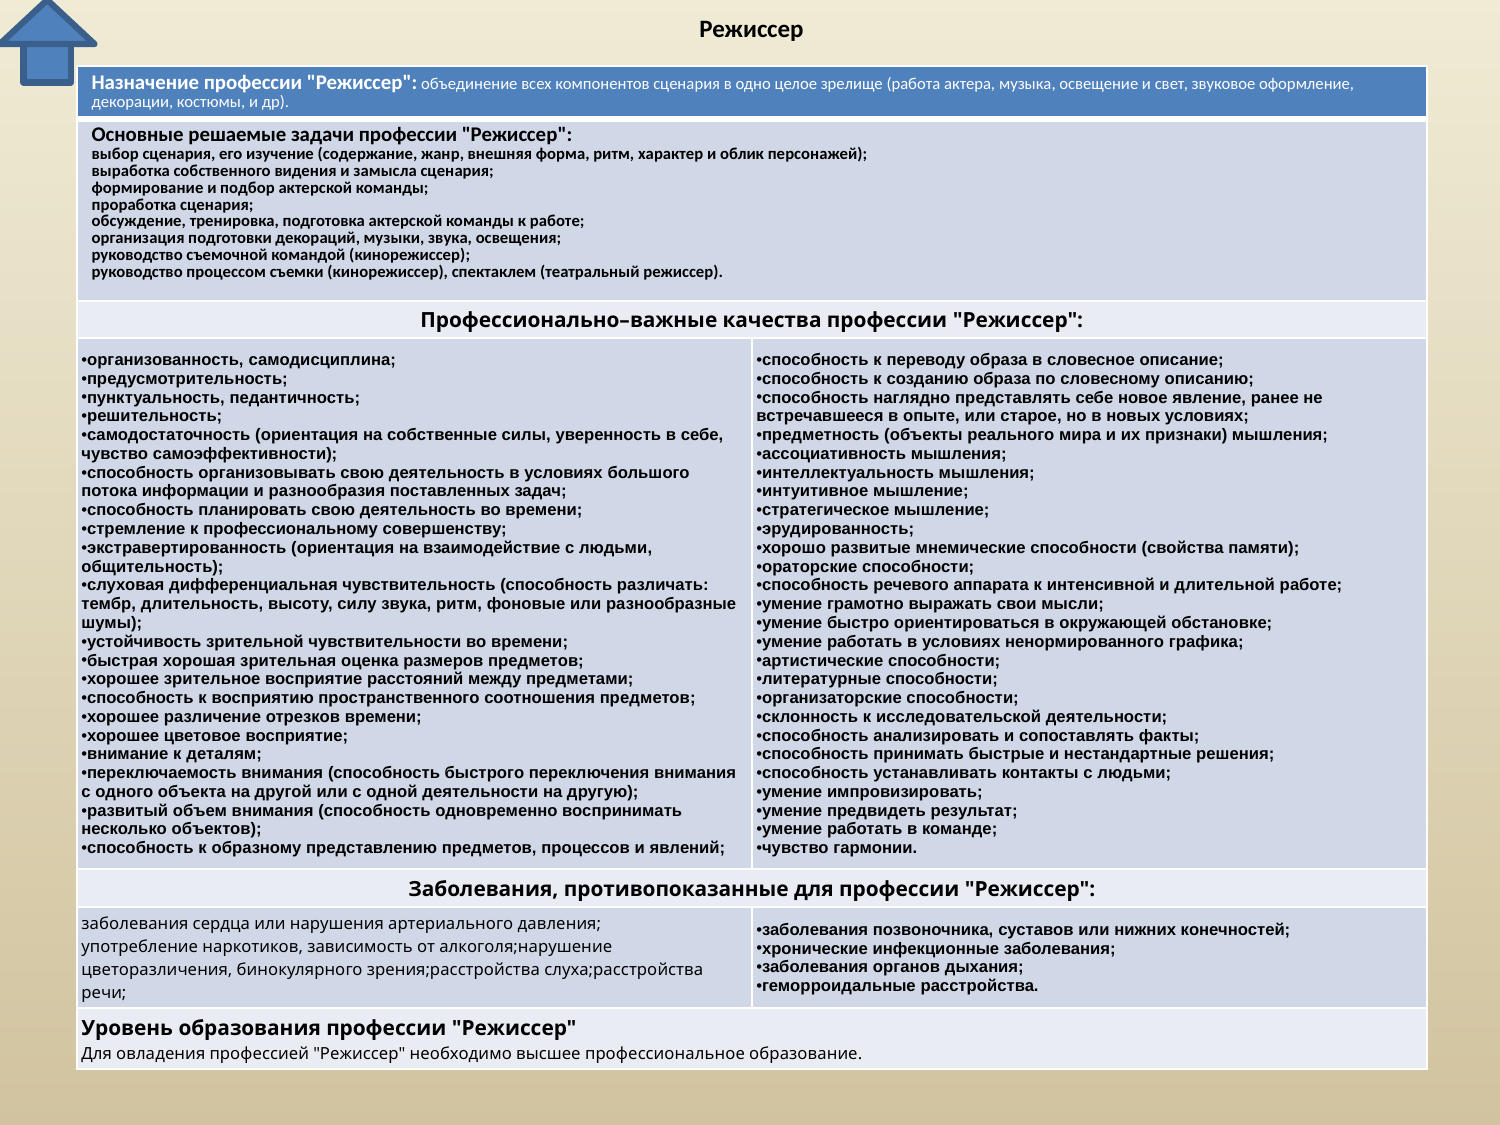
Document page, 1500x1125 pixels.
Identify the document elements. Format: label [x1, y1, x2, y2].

table_cell [78, 870, 1426, 906]
table_cell [78, 908, 751, 1007]
table_cell [78, 1009, 1426, 1068]
title [95, 0, 1427, 55]
text_box [0, 0, 94, 82]
table_cell [753, 908, 1426, 1007]
table_cell [78, 122, 1426, 300]
table_cell [753, 339, 1426, 868]
table_header [78, 67, 1426, 116]
table_cell [78, 302, 1426, 337]
table_cell [78, 339, 751, 868]
